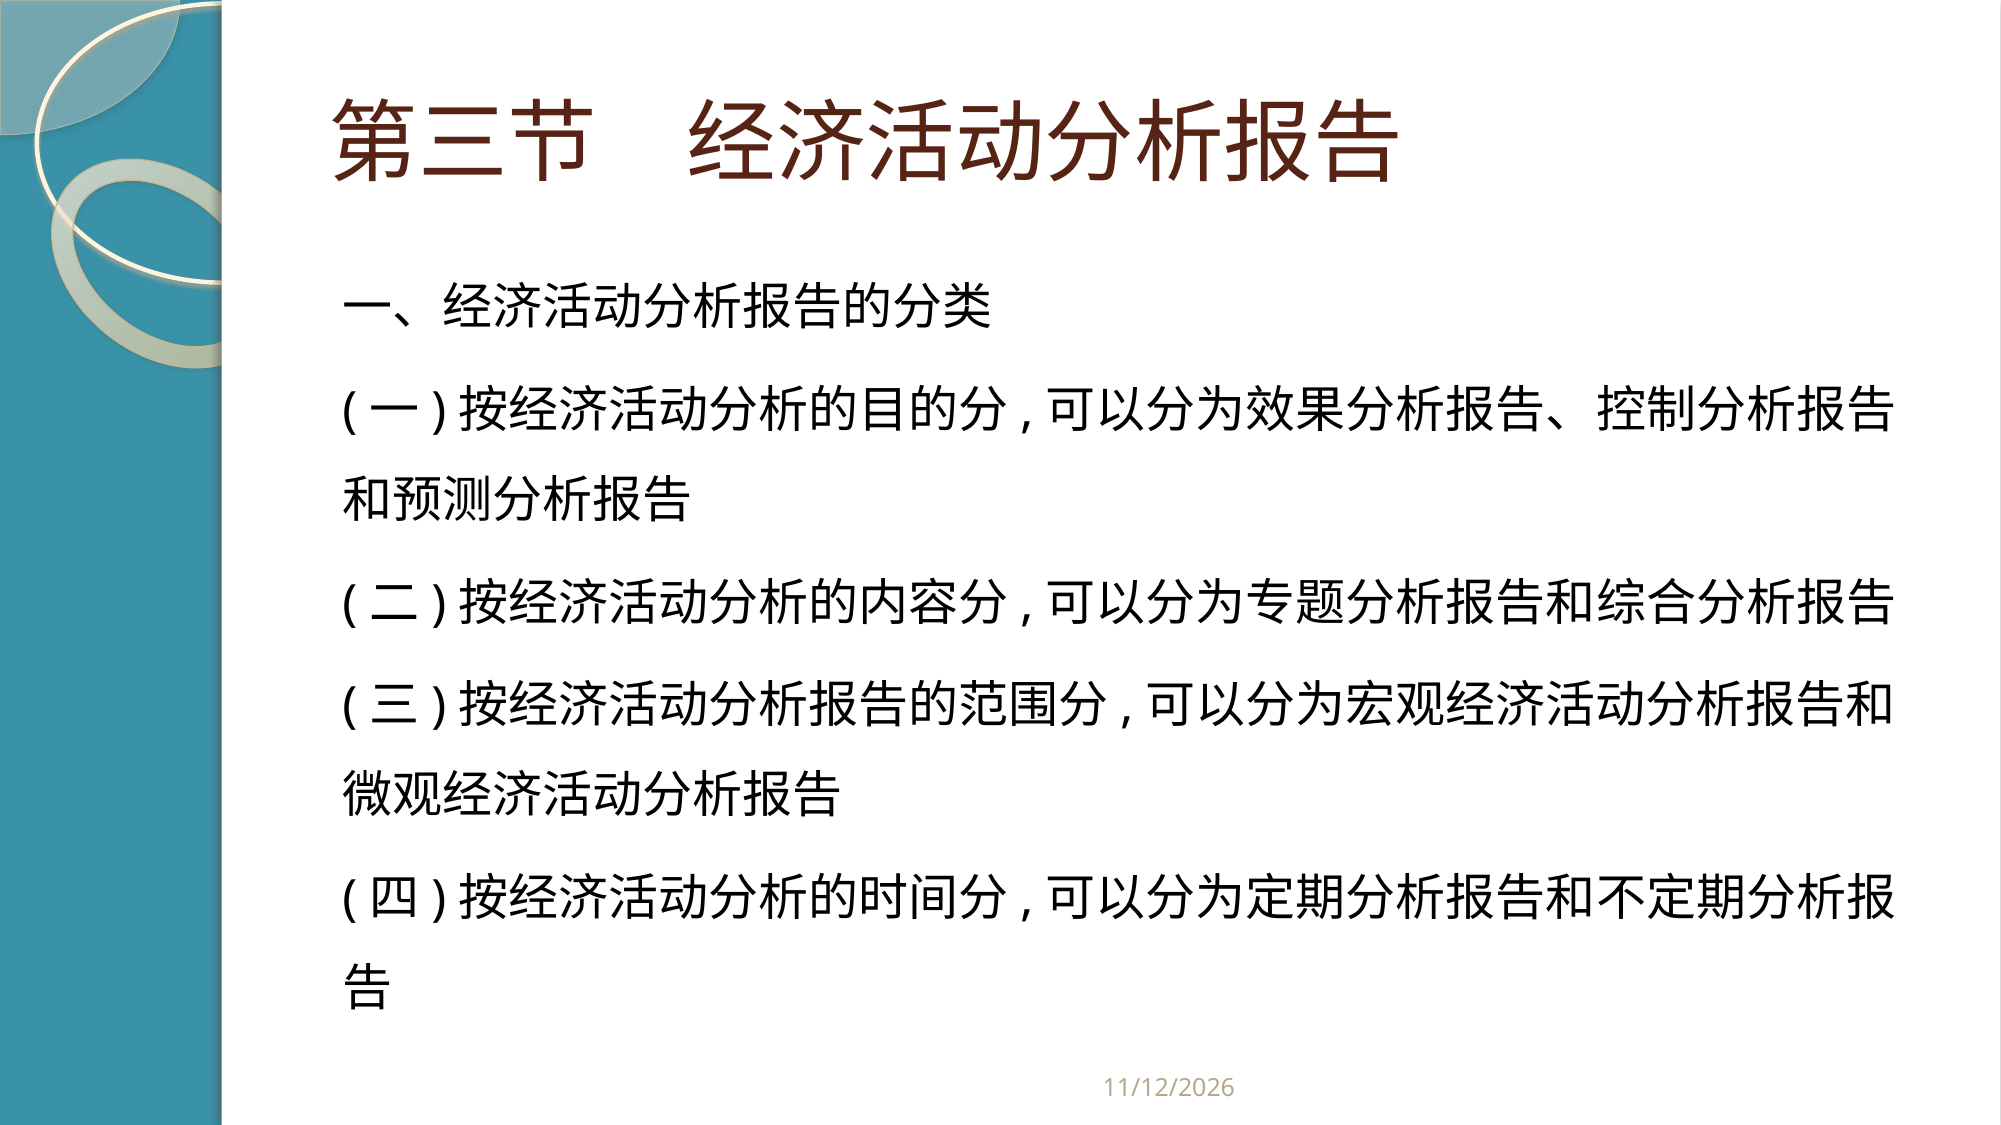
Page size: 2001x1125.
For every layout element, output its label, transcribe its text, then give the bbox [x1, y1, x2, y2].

list 一、经济活动分析报告的分类 (一)按经济活动分析的目的分,可以分为效果分析报告、控制分析报告和预测分析报告 (二)按经济活动分析的内容分,可以分为专题分析报告和综合分析报告 (三)按经济活动分析报告的范围分,可以分为宏观经济活动分析报告和微观经济活动分析报告 (四)按经济活动分析的时间分,可以分为定期分析报告和不定期分析报告 [313, 237, 1954, 1025]
title 第三节 经济活动分析报告 [313, 45, 1954, 233]
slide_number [783, 1034, 1250, 1113]
